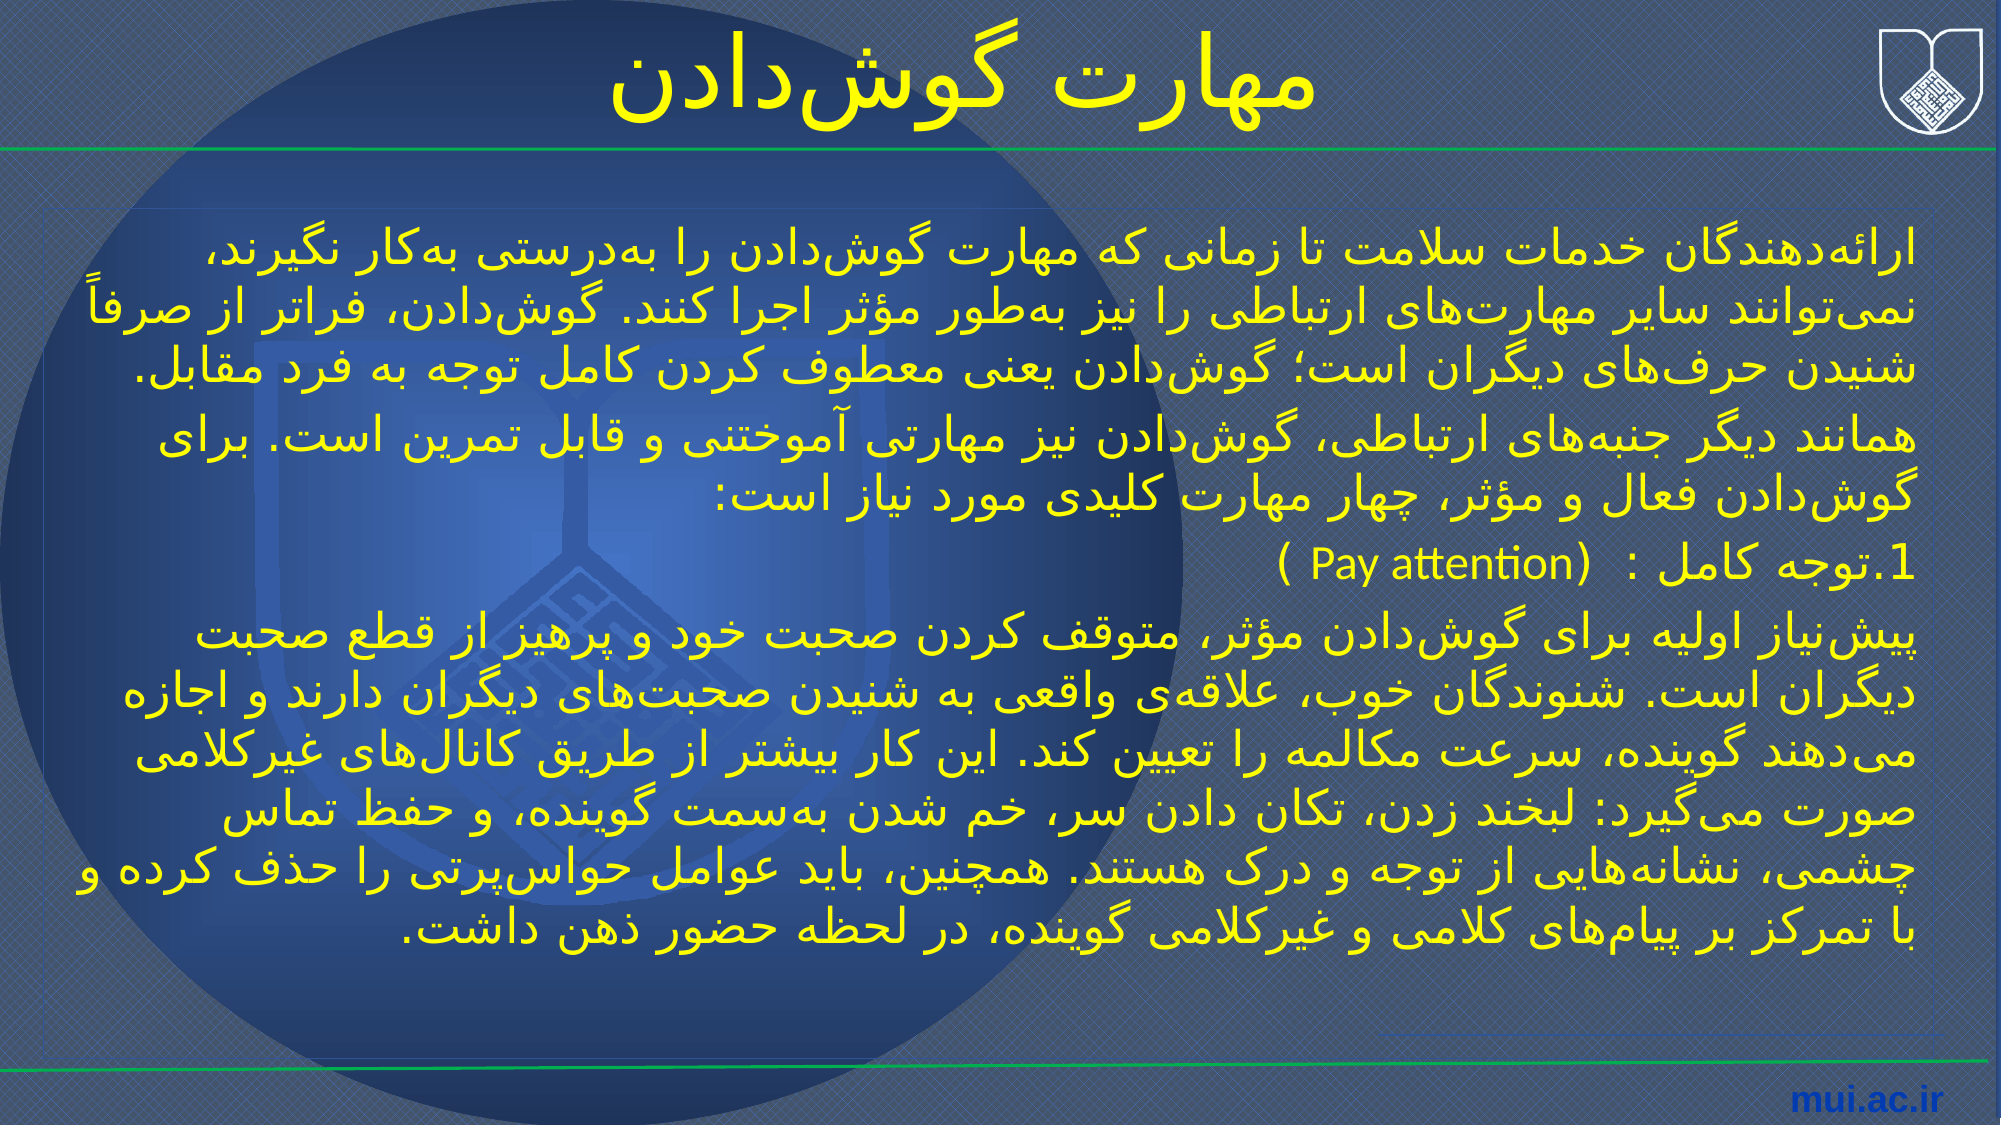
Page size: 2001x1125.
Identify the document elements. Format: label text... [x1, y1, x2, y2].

list ارائه‌دهندگان خدمات سلامت تا زمانی که مهارت گوش‌دادن را به‌درستی به‌کار نگیرند، نمی‌توانند سایر مهارت‌های ارتباطی را نیز به‌طور مؤثر اجرا کنند. گوش‌دادن، فراتر از صرفاً شنیدن حرف‌های دیگران است؛ گوش‌دادن یعنی معطوف کردن کامل توجه به فرد مقابل. همانند دیگر جنبه‌های ارتباطی، گوش‌دادن نیز مهارتی آموختنی و قابل تمرین است. برای گوش‌دادن فعال و مؤثر، چهار مهارت کلیدی مورد نیاز است: 1. توجه کامل : (Pay attention ) پیش‌نیاز اولیه برای گوش‌دادن مؤثر، متوقف کردن صحبت خود و پرهیز از قطع صحبت دیگران است. شنوندگان خوب، علاقه‌ی واقعی به شنیدن صحبت‌های دیگران دارند و اجازه می‌دهند گوینده، سرعت مکالمه را تعیین کند. این کار بیشتر از طریق کانال‌های غیرکلامی صورت می‌گیرد: لبخند زدن، تکان دادن سر، خم شدن به‌سمت گوینده، و حفظ تماس چشمی، نشانه‌هایی از توجه و درک هستند. همچنین، باید عوامل حواس‌پرتی را حذف کرده و با تمرکز بر پیام‌های کلامی و غیرکلامی گوینده، در لحظه حضور ذهن داشت. [43, 208, 1934, 1059]
text_box مهارت گوش‌دادن [456, 0, 1473, 117]
picture [1874, 0, 1988, 138]
